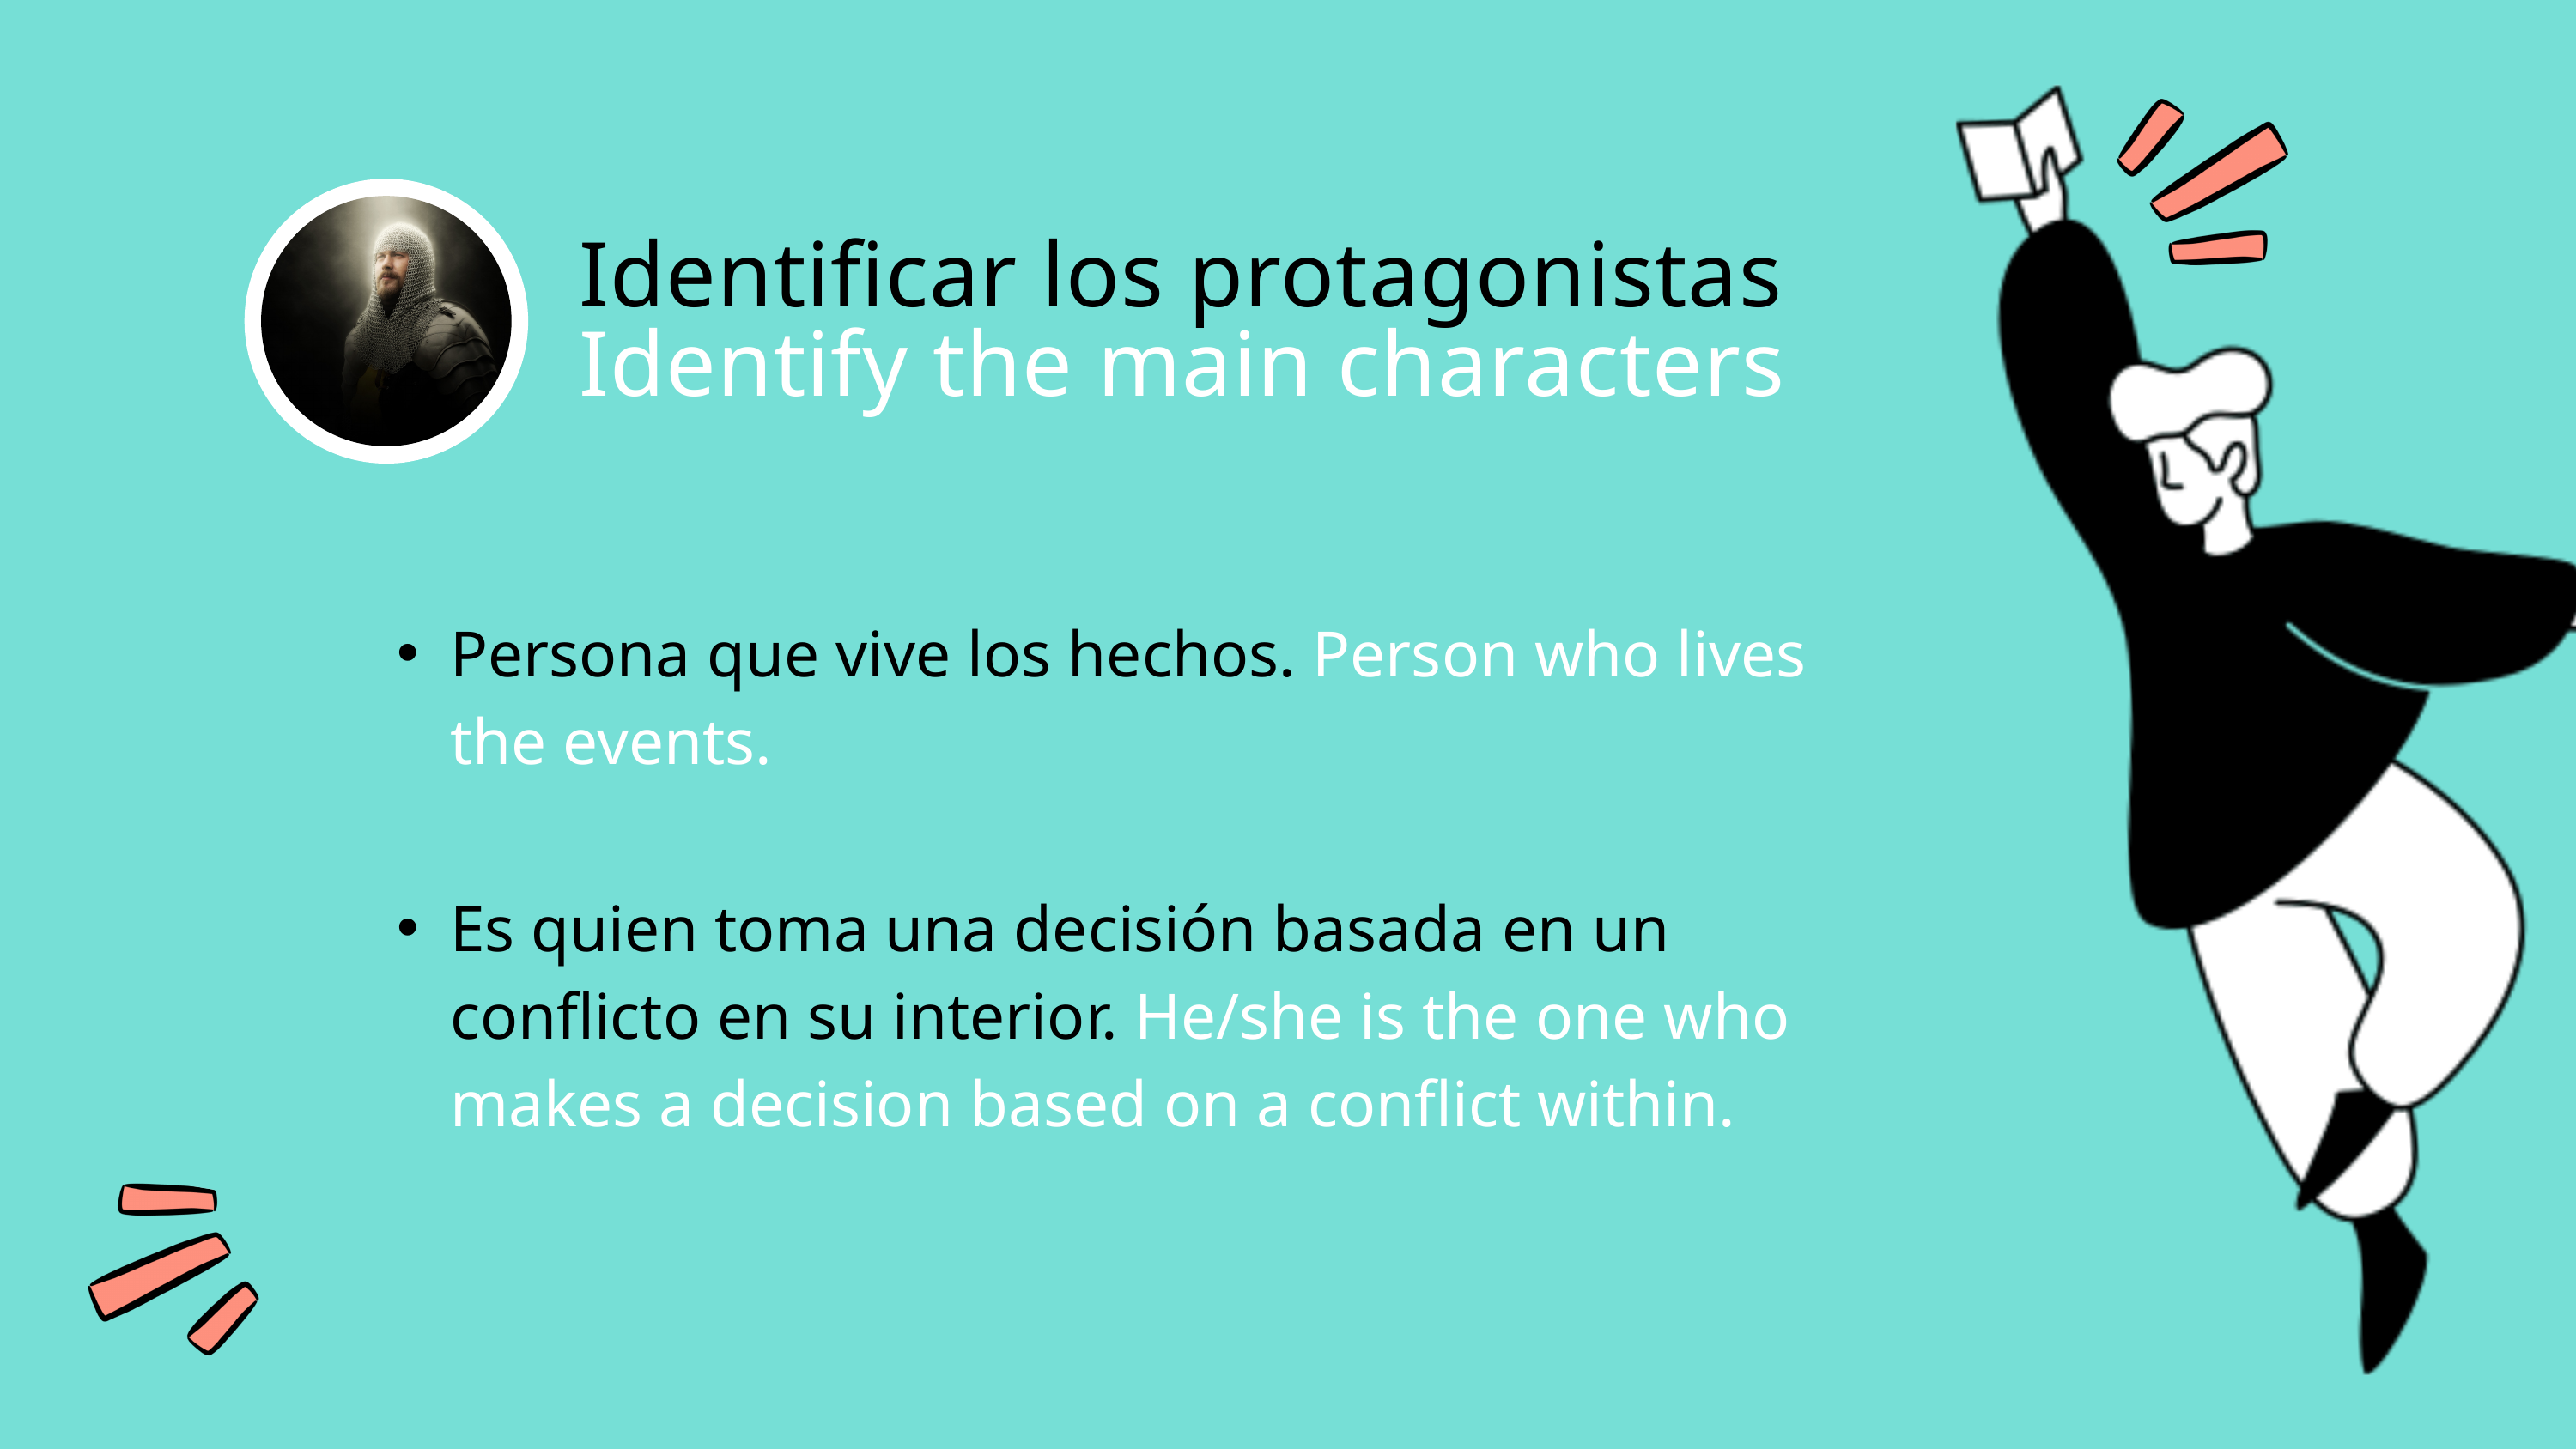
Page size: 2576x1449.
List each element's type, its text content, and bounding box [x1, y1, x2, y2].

text_box Identificar los protagonistas Identify the main characters [579, 234, 1978, 415]
picture [1956, 63, 2576, 1390]
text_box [260, 195, 512, 447]
text_box Persona que vive los hechos. Person who lives the events. [343, 602, 1909, 778]
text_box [243, 178, 530, 464]
text_box Es quien toma una decisión basada en un conflicto en su interior. He/she is the one who makes a decision based on a conflict within. [343, 876, 1909, 1139]
picture [81, 1173, 275, 1361]
